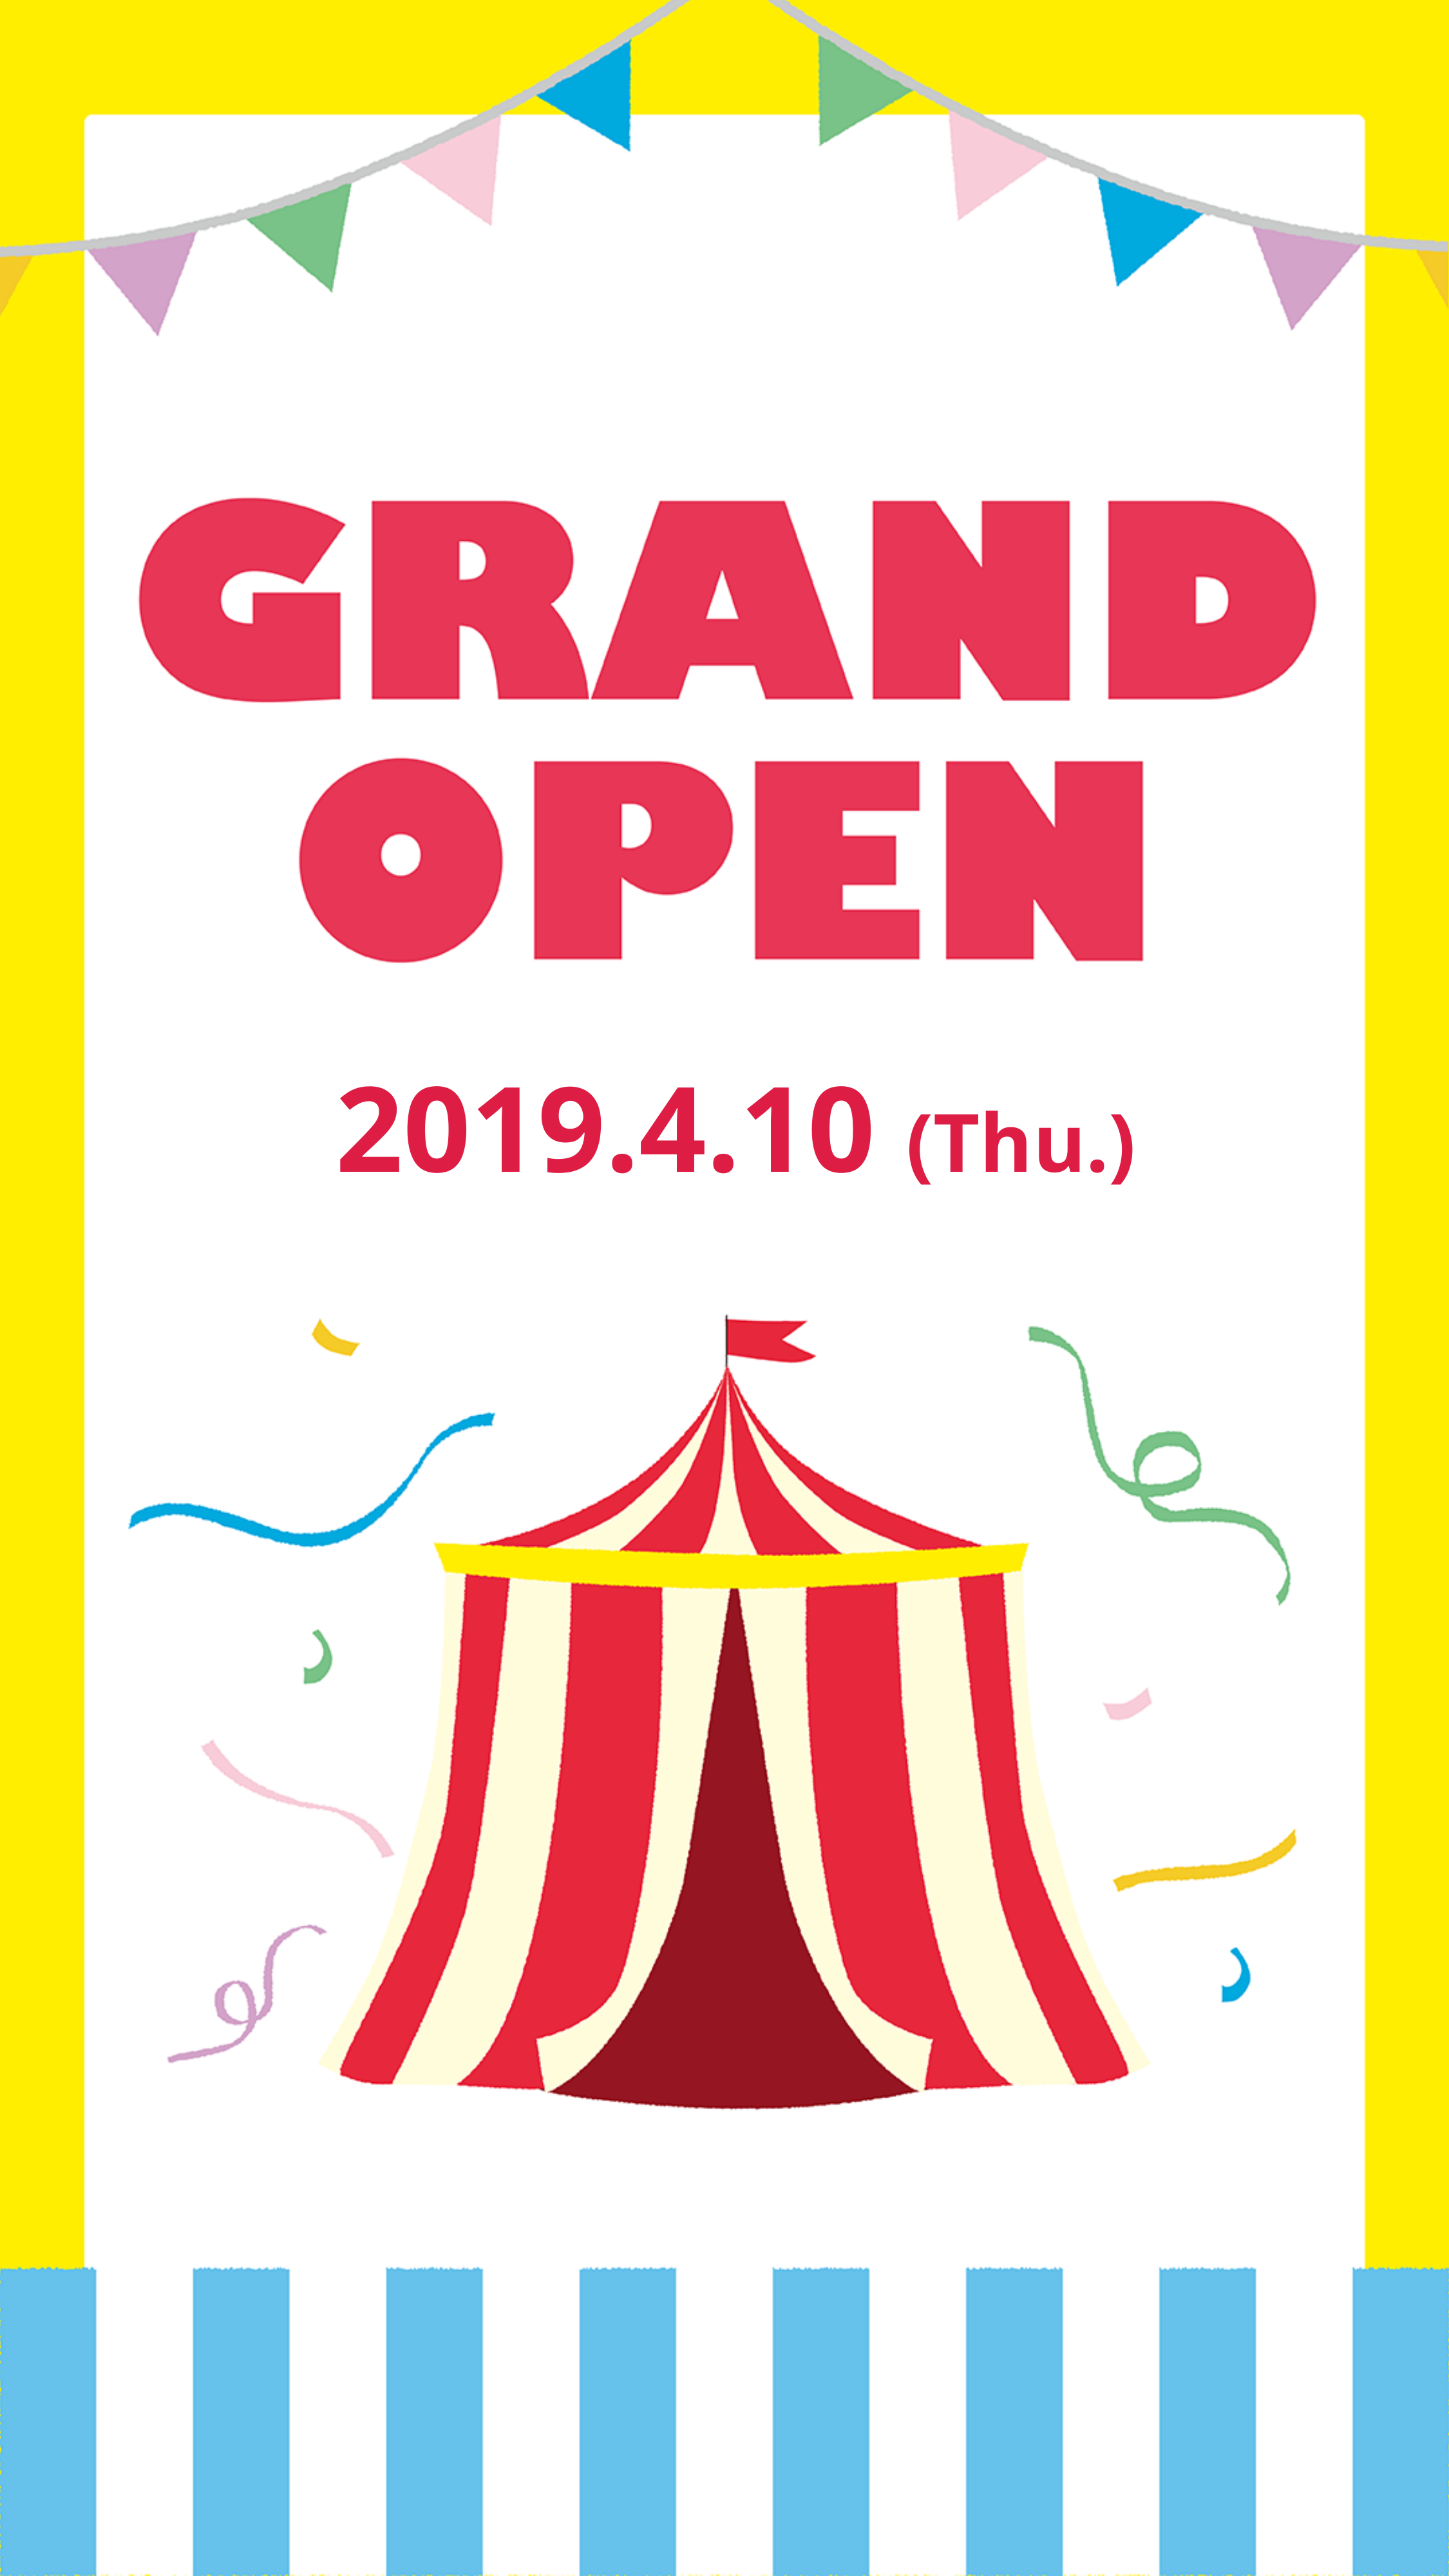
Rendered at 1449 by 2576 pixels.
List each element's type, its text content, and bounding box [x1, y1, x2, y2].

text_box 2019.4.10 (Thu.) [267, 1049, 1206, 1201]
picture [0, 0, 1449, 2576]
